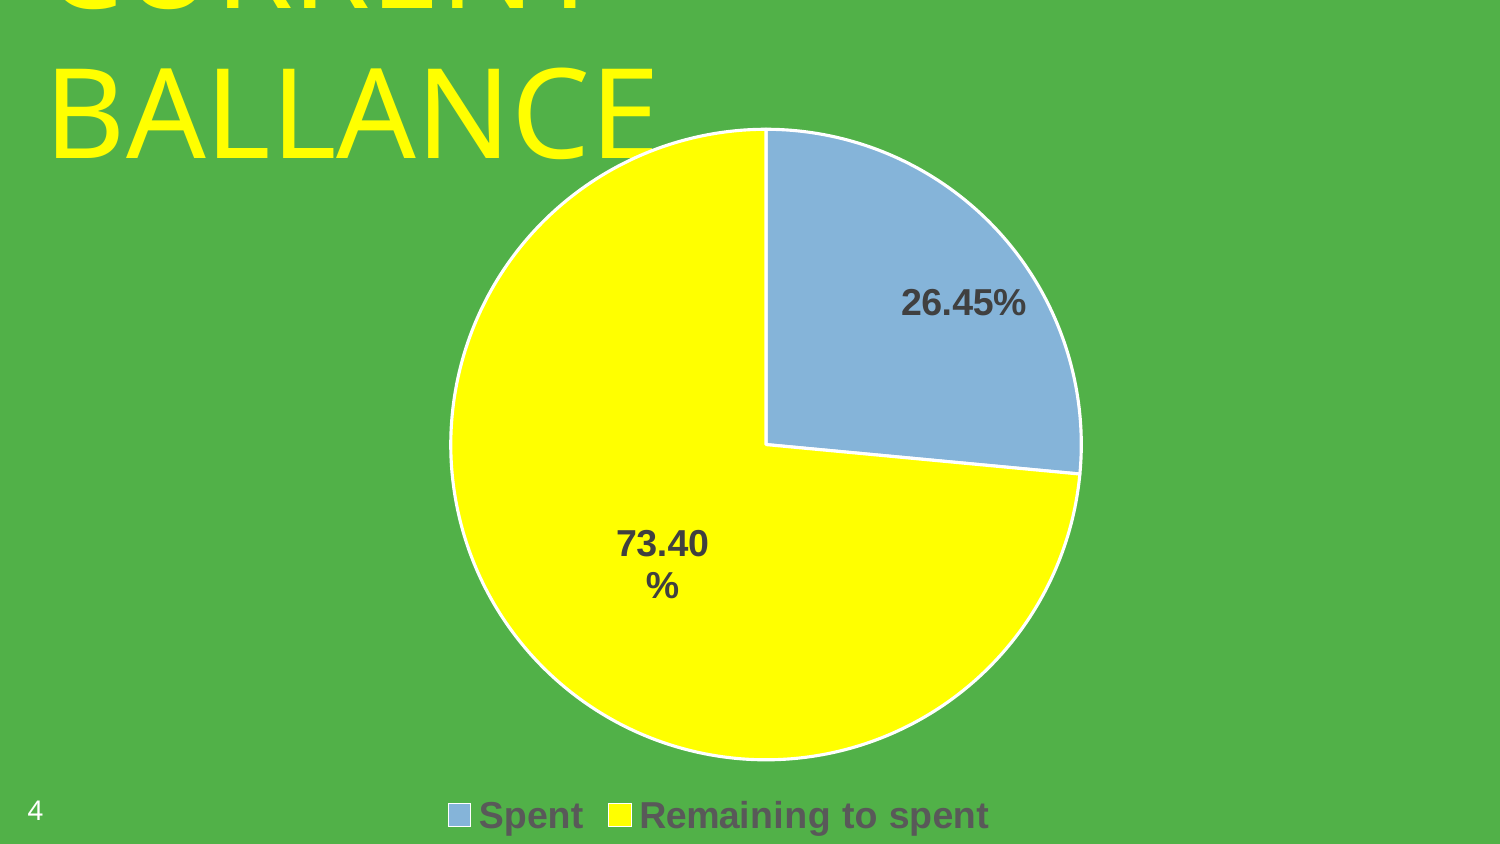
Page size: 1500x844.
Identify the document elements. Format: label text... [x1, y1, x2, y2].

slide_number 4 [12, 779, 103, 844]
chart [265, 114, 1173, 844]
text_box CURRENT BALLANCE [29, 57, 1173, 199]
